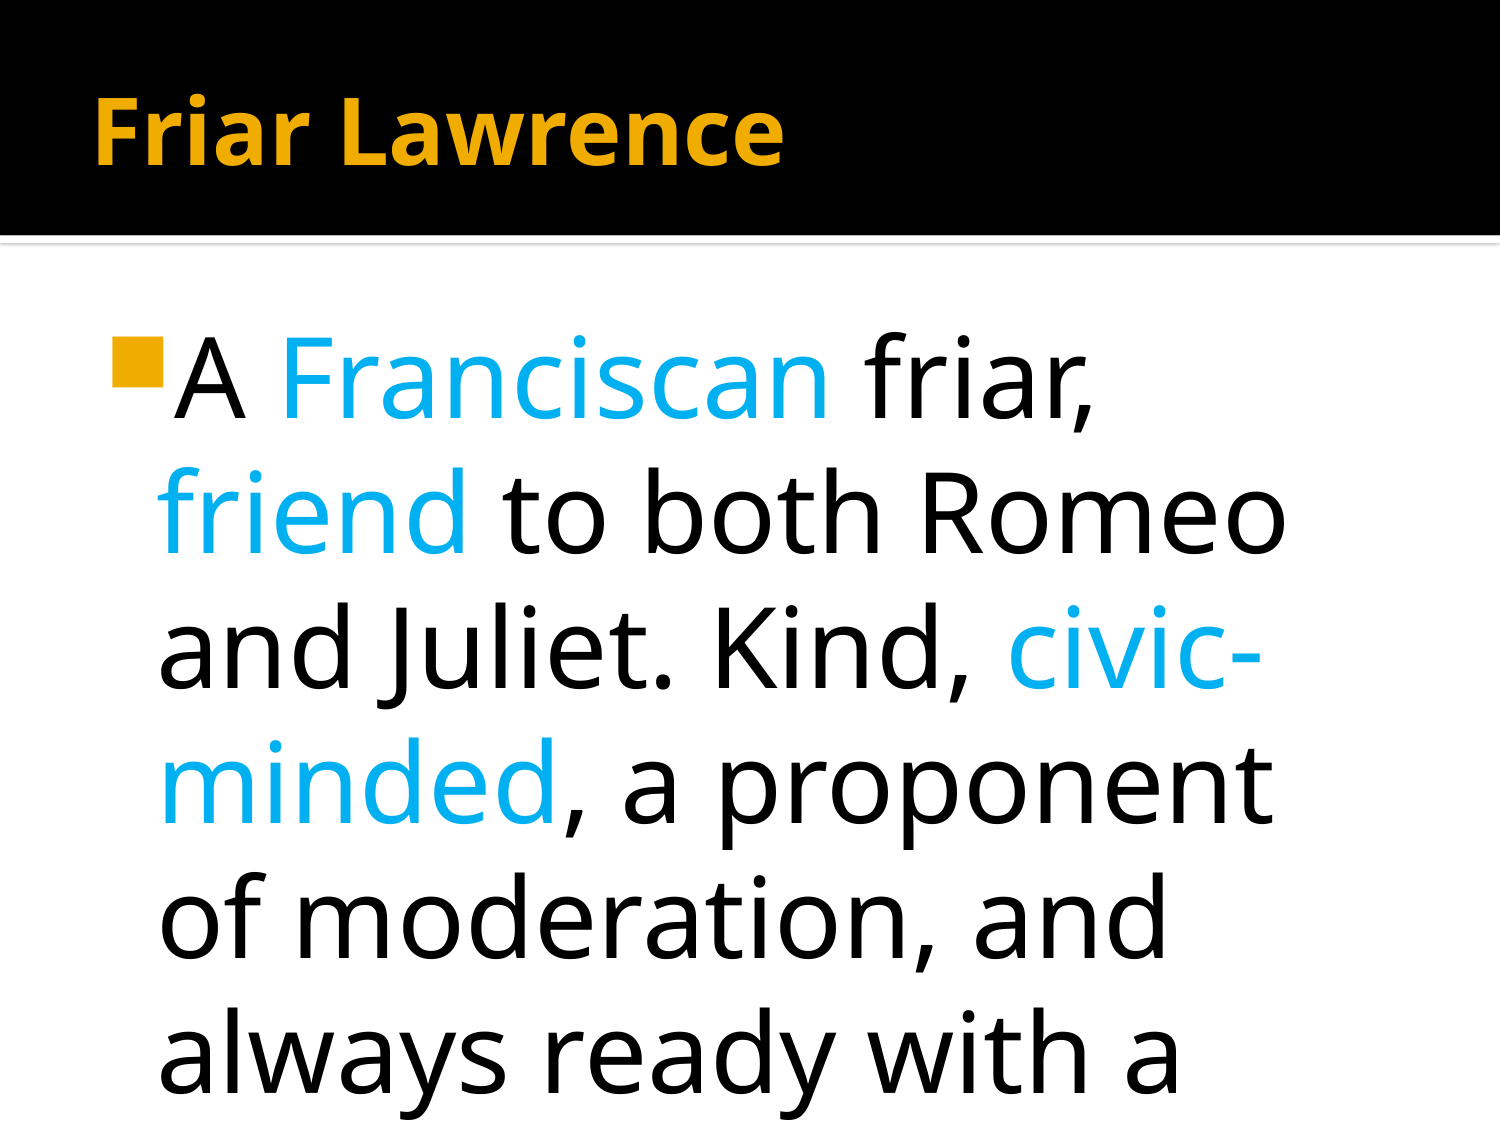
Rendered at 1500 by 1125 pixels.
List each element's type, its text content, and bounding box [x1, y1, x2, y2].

list A Franciscan friar, friend to both Romeo and Juliet. Kind, civic-minded, a proponent of moderation, and always ready with a plan. [75, 291, 1425, 1050]
title Friar Lawrence [75, 25, 1425, 231]
